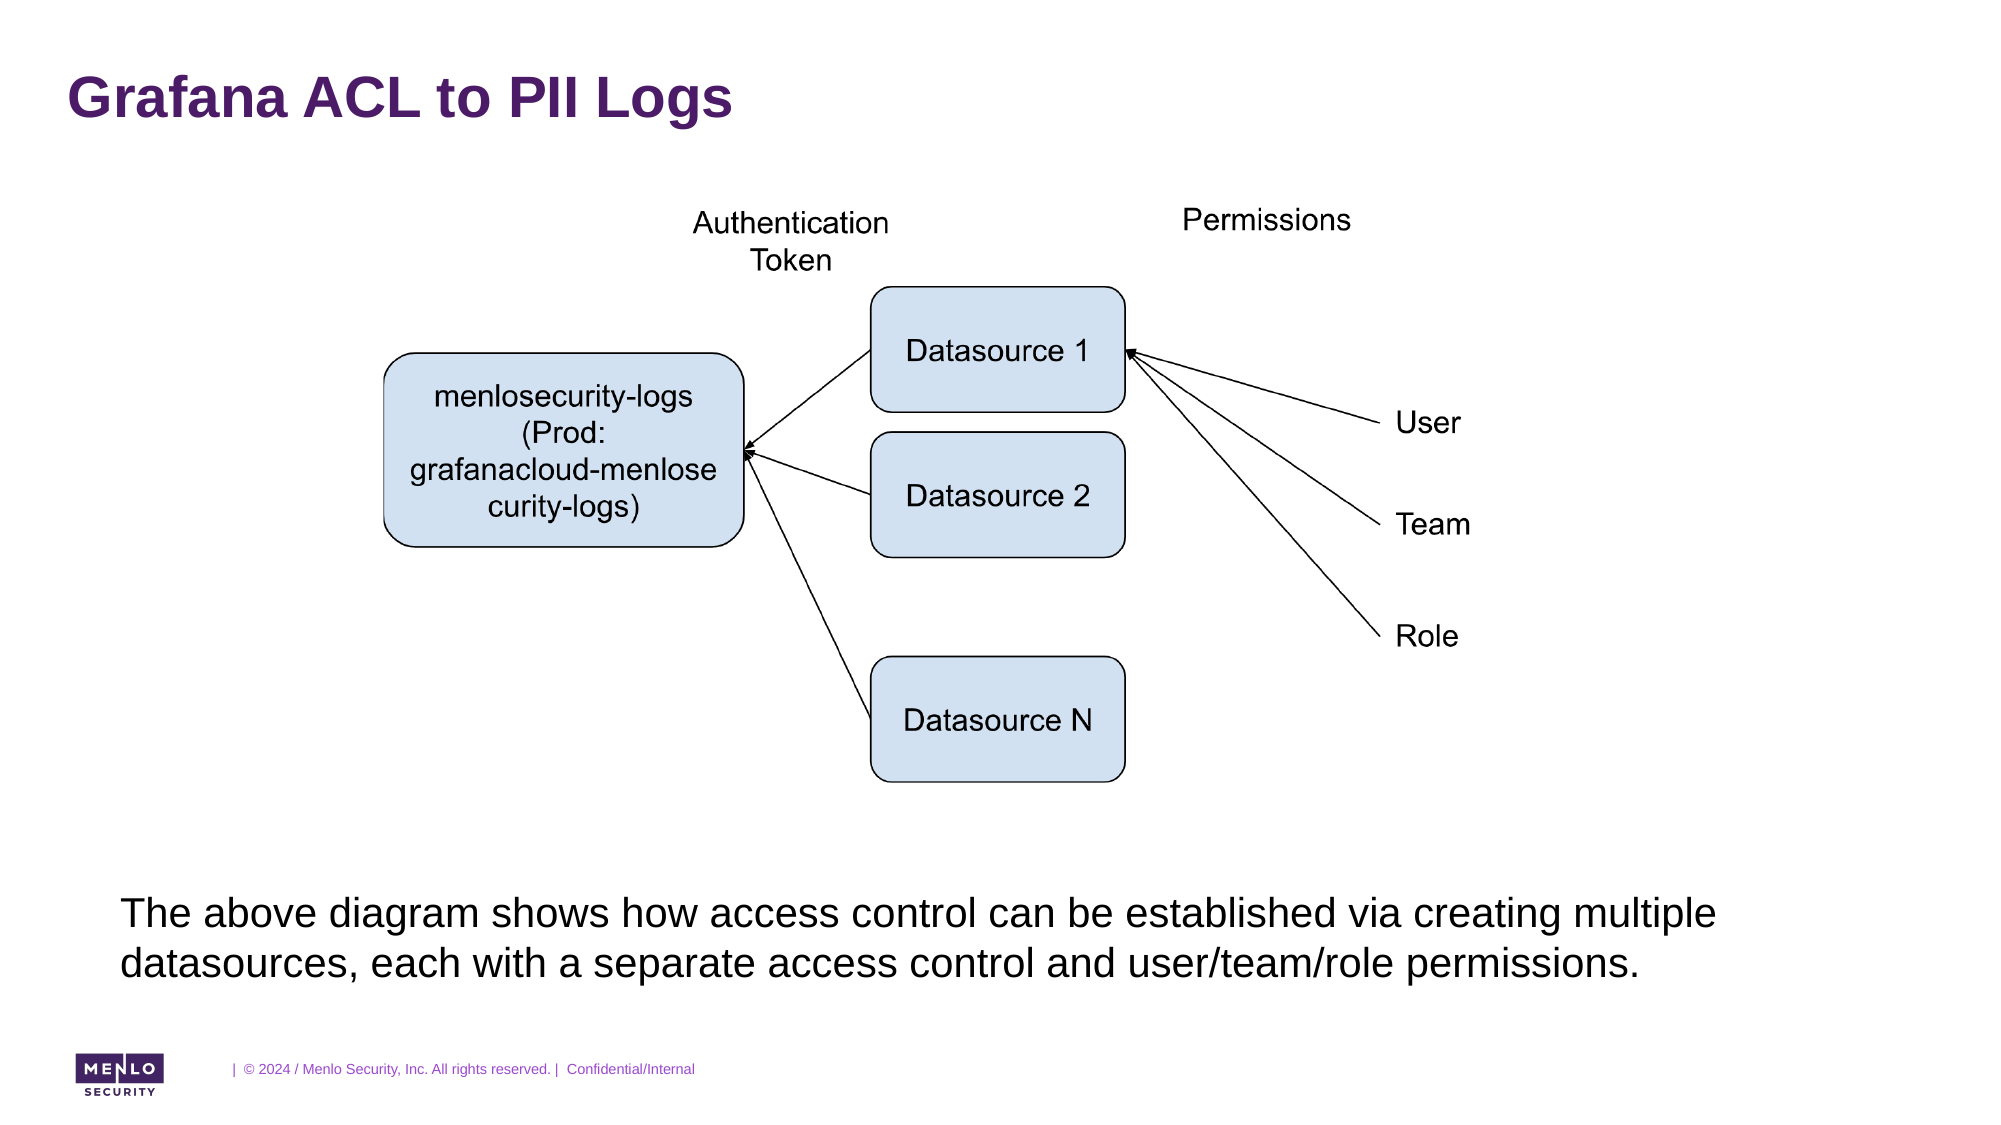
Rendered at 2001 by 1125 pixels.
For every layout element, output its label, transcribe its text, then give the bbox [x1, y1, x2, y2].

footer | © 2024 / Menlo Security, Inc. All rights reserved. | Confidential/Internal [232, 1053, 1100, 1084]
title Grafana ACL to PII Logs [67, 58, 1929, 163]
picture [338, 177, 1573, 806]
text_box The above diagram shows how access control can be established via creating multiple datasources, each with a separate access control and user/team/role permissions. [105, 871, 1882, 980]
picture [46, 1024, 193, 1125]
